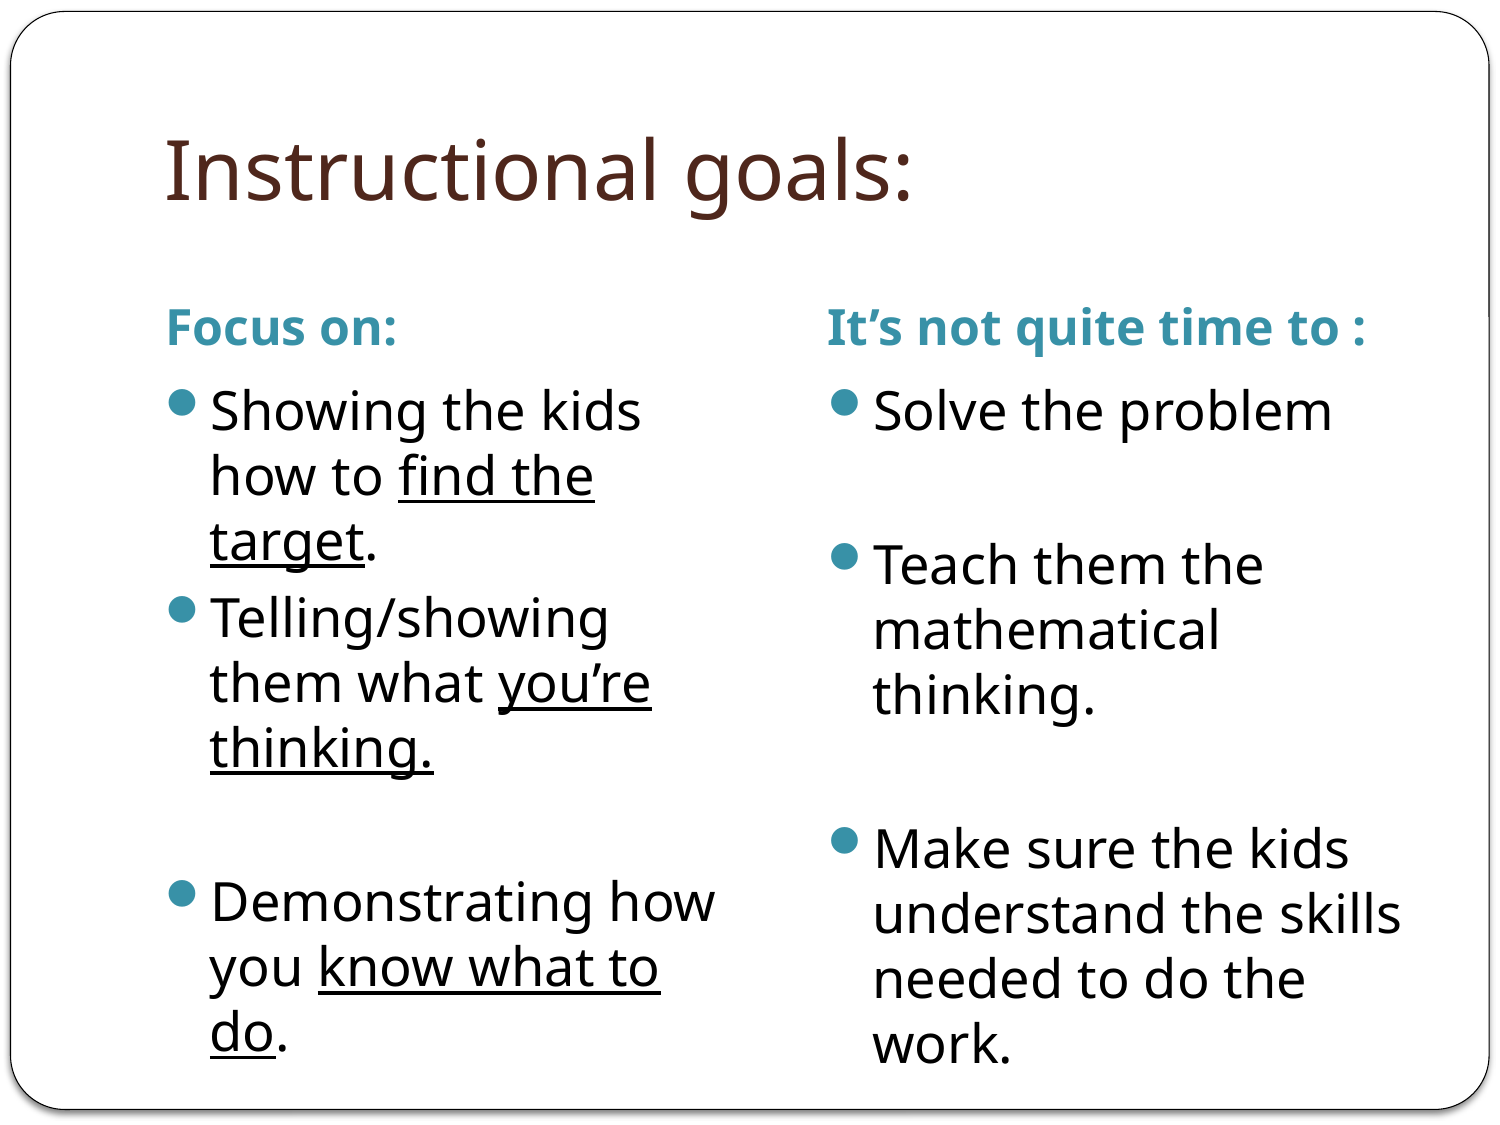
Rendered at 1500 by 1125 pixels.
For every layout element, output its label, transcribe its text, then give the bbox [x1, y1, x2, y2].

list It’s not quite time to : [811, 236, 1426, 364]
list Showing the kids how to find the target. Telling/showing them what you’re thinking. Demonstrating how you know what to do. [150, 368, 763, 1007]
list Solve the problem Teach them the mathematical thinking. Make sure the kids understand the skills needed to do the work. [812, 368, 1425, 1007]
title Instructional goals: [150, 44, 1425, 233]
list Focus on: [149, 236, 763, 364]
